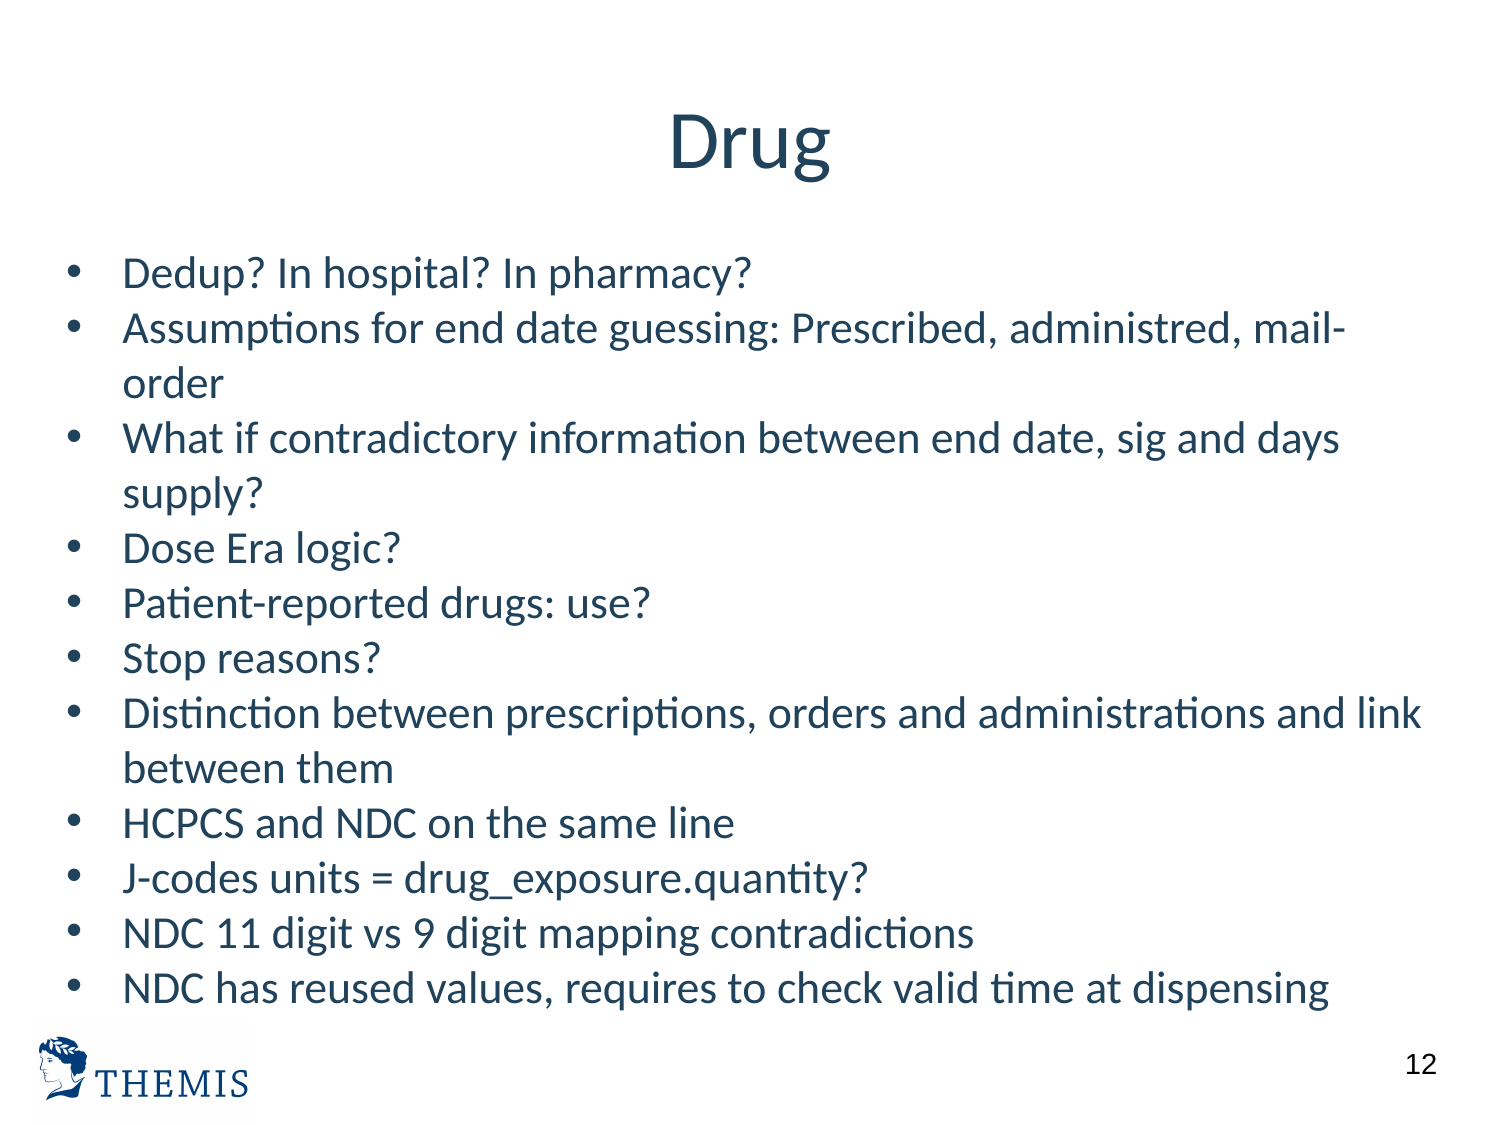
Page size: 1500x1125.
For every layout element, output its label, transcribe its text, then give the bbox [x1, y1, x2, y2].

title Drug [51, 72, 1449, 199]
list Dedup? In hospital? In pharmacy? Assumptions for end date guessing: Prescribed, administred, mail-order What if contradictory information between end date, sig and days supply? Dose Era logic? Patient-reported drugs: use? Stop reasons? Distinction between prescriptions, orders and administrations and link between them HCPCS and NDC on the same line J-codes units = drug_exposure.quantity? NDC 11 digit vs 9 digit mapping contradictions NDC has reused values, requires to check valid time at dispensing [51, 227, 1449, 975]
slide_number 12 [1389, 1019, 1480, 1106]
picture [37, 1017, 250, 1125]
